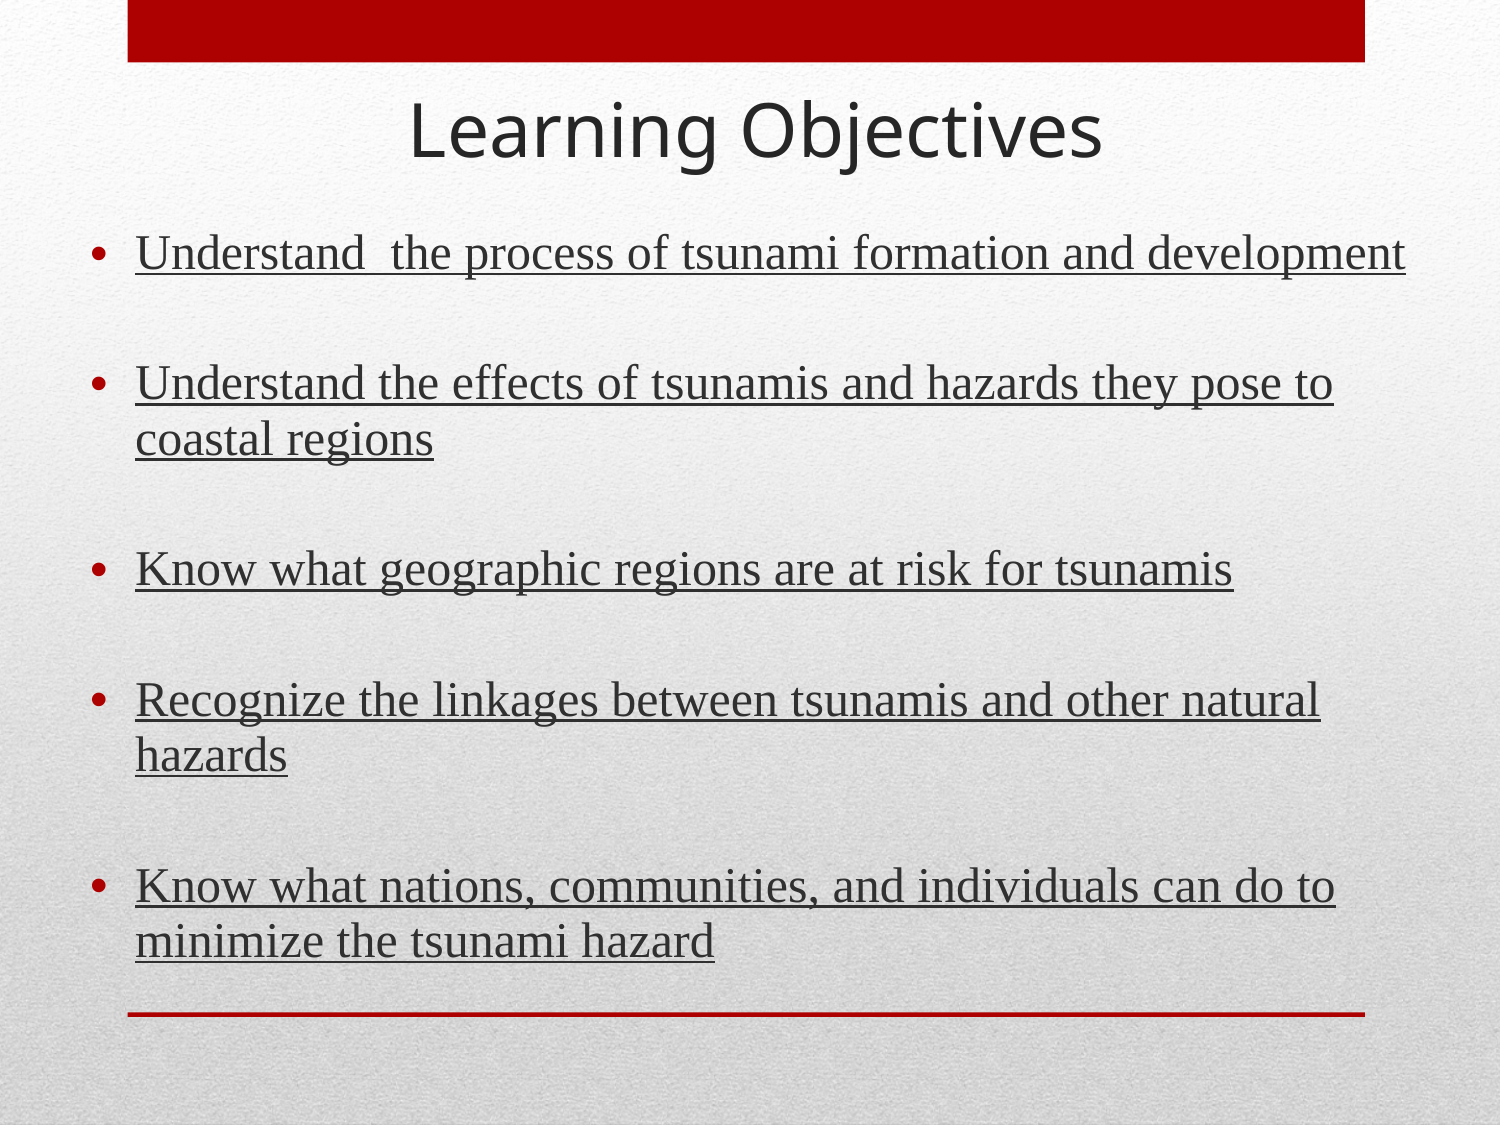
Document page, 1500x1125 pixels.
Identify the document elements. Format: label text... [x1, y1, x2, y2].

list Understand the process of tsunami formation and development Understand the effects of tsunamis and hazards they pose to coastal regions Know what geographic regions are at risk for tsunamis Recognize the linkages between tsunamis and other natural hazards Know what nations, communities, and individuals can do to minimize the tsunami hazard [75, 200, 1463, 994]
title Learning Objectives [150, 62, 1363, 188]
